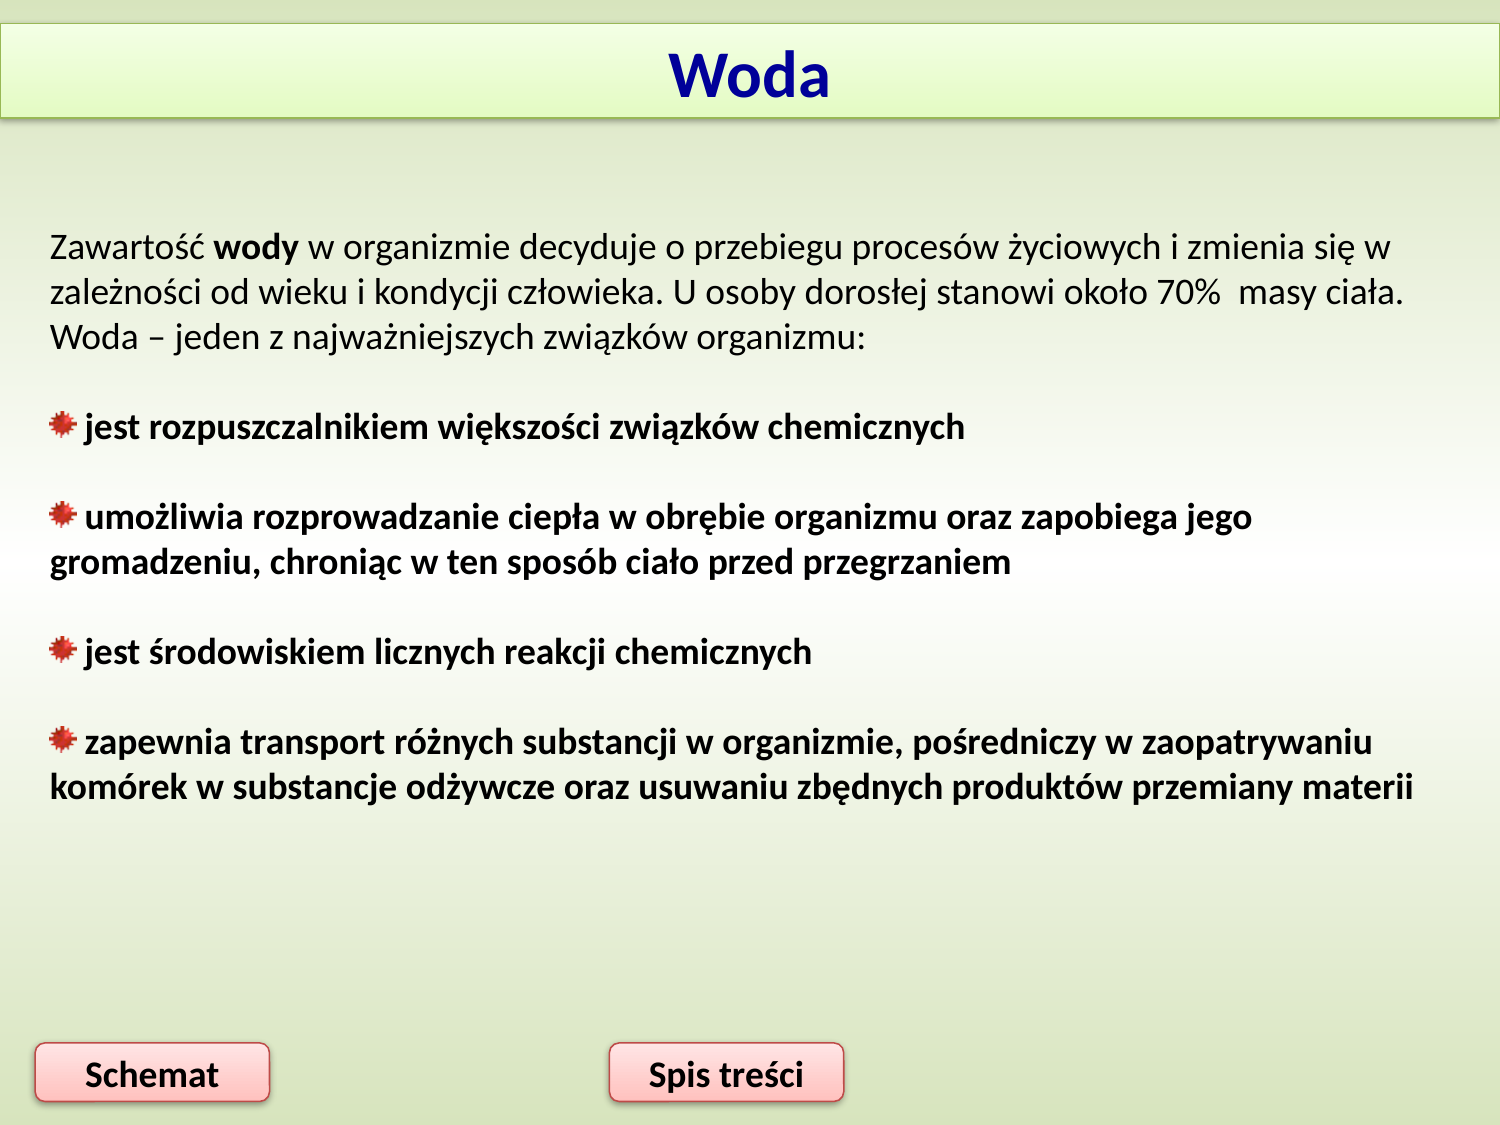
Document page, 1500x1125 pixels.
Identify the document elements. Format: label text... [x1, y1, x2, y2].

text_box Woda [0, 23, 1500, 119]
text_box Schemat [34, 1042, 271, 1103]
picture [49, 726, 77, 753]
picture [49, 636, 77, 663]
text_box Spis treści [608, 1042, 845, 1103]
picture [49, 501, 77, 528]
picture [49, 411, 77, 438]
text_box Zawartość wody w organizmie decyduje o przebiegu procesów życiowych i zmienia się w zależności od wieku i kondycji człowieka. U osoby dorosłej stanowi około 70% masy ciała. Woda – jeden z najważniejszych związków organizmu: jest rozpuszczalnikiem większości związków chemicznych umożliwia rozprowadzanie ciepła w obrębie organizmu oraz zapobiega jego gromadzeniu, chroniąc w ten sposób ciało przed przegrzaniem jest środowiskiem licznych reakcji chemicznych zapewnia transport różnych substancji w organizmie, pośredniczy w zaopatrywaniu komórek w substancje odżywcze oraz usuwaniu zbędnych produktów przemiany materii [35, 214, 1465, 815]
